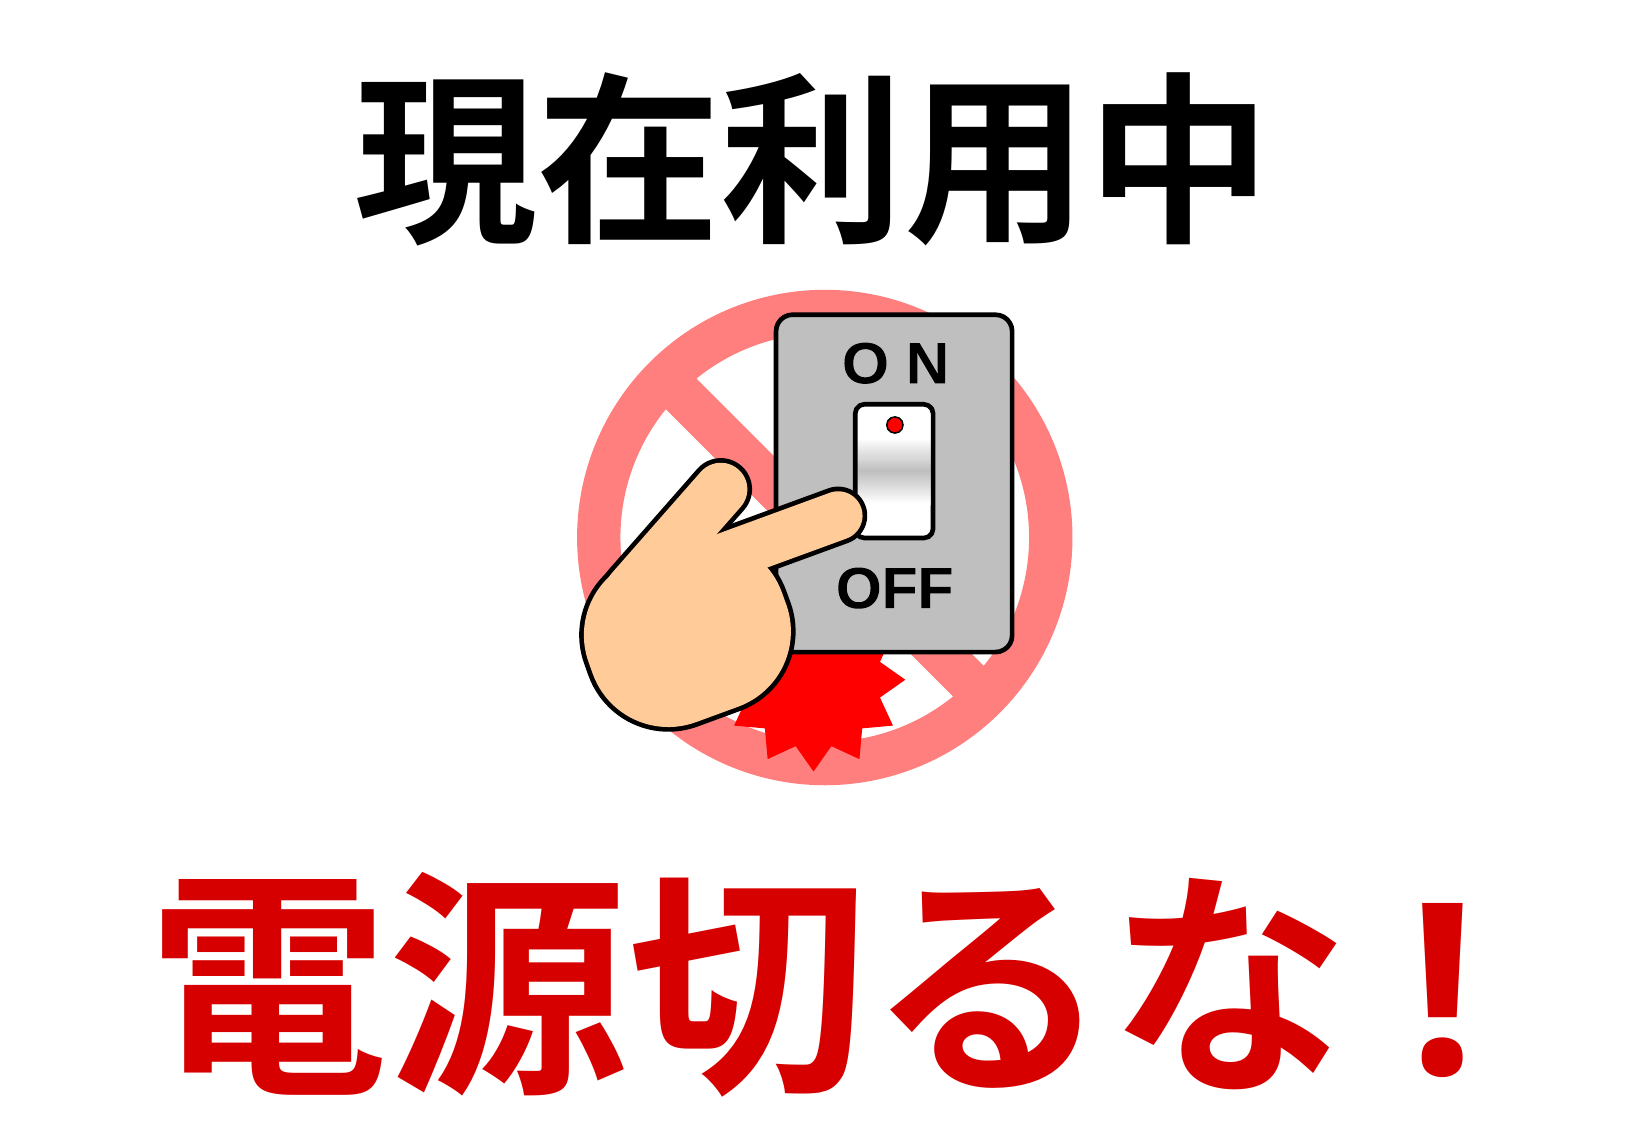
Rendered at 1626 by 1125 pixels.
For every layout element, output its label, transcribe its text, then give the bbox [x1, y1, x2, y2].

text_box 電源切るな! [0, 827, 1625, 1125]
text_box 現在利用中 [0, 38, 1625, 273]
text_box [575, 289, 1073, 786]
